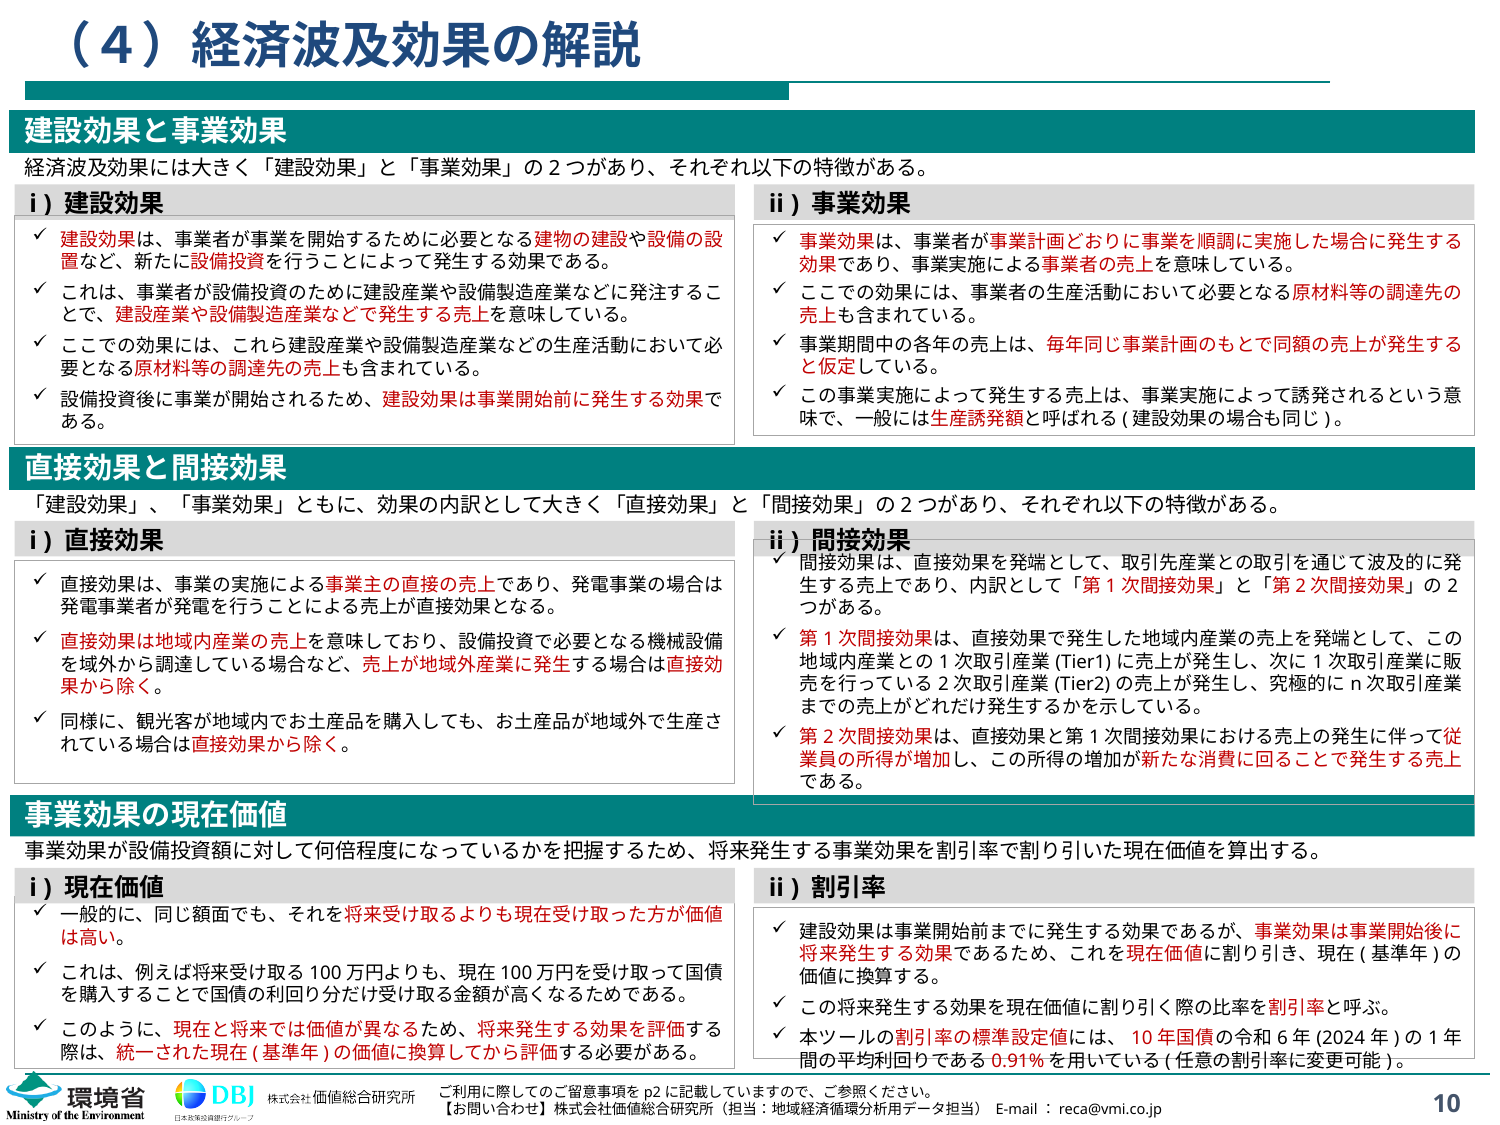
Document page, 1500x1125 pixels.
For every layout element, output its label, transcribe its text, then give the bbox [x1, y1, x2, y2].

text_box 建設効果と事業効果 [10, 110, 1475, 147]
text_box i ) 現在価値 [14, 871, 735, 904]
text_box ii ) 事業効果 [753, 188, 1475, 220]
text_box ii ) 割引率 [753, 867, 1475, 904]
text_box 事業効果の現在価値 [10, 795, 1475, 830]
text_box 事業効果は、事業者が事業計画どおりに事業を順調に実施した場合に発生する効果であり、事業実施による事業者の売上を意味している。 ここでの効果には、事業者の生産活動において必要となる原材料等の調達先の売上も含まれている。 事業期間中の各年の売上は、毎年同じ事業計画のもとで同額の売上が発生すると仮定している。 この事業実施によって発生する売上は、事業実施によって誘発されるという意味で、一般には生産誘発額と呼ばれる(建設効果の場合も同じ)。 [753, 224, 1475, 436]
picture [2, 1071, 148, 1125]
text_box 直接効果と間接効果 [10, 447, 1475, 484]
text_box ii ) 間接効果 [753, 525, 1475, 539]
text_box 建設効果は、事業者が事業を開始するために必要となる建物の建設や設備の設置など、新たに設備投資を行うことによって発生する効果である。 これは、事業者が設備投資のために建設産業や設備製造産業などに発注することで、建設産業や設備製造産業などで発生する売上を意味している。 ここでの効果には、これら建設産業や設備製造産業などの生産活動において必要となる原材料等の調達先の売上も含まれている。 設備投資後に事業が開始されるため、建設効果は事業開始前に発生する効果である。 [14, 215, 735, 445]
text_box 一般的に、同じ額面でも、それを将来受け取るよりも現在受け取った方が価値は高い。 これは、例えば将来受け取る100万円よりも、現在100万円を受け取って国債を購入することで国債の利回り分だけ受け取る金額が高くなるためである。 このように、現在と将来では価値が異なるため、将来発生する効果を評価する際は、統一された現在(基準年)の価値に換算してから評価する必要がある。 [14, 904, 735, 1069]
slide_number 10 [1393, 1079, 1500, 1122]
text_box 建設効果は事業開始前までに発生する効果であるが、事業効果は事業開始後に将来発生する効果であるため、これを現在価値に割り引き、現在(基準年)の価値に換算する。 この将来発生する効果を現在価値に割り引く際の比率を割引率と呼ぶ。 本ツールの割引率の標準設定値には、10年国債の令和6年(2024年)の1年間の平均利回りである0.91%を用いている(任意の割引率に変更可能)。 [753, 907, 1475, 1059]
text_box 間接効果は、直接効果を発端として、取引先産業との取引を通じて波及的に発生する売上であり、内訳として「第1次間接効果」と「第2次間接効果」の2つがある。 第1次間接効果は、直接効果で発生した地域内産業の売上を発端として、この地域内産業との1次取引産業(Tier1)に売上が発生し、次に1次取引産業に販売を行っている2次取引産業(Tier2)の売上が発生し、究極的にn次取引産業までの売上がどれだけ発生するかを示している。 第2次間接効果は、直接効果と第1次間接効果における売上の発生に伴って従業員の所得が増加し、この所得の増加が新たな消費に回ることで発生する売上である。 [753, 539, 1475, 805]
picture [171, 1075, 419, 1125]
text_box 直接効果は、事業の実施による事業主の直接の売上であり、発電事業の場合は発電事業者が発電を行うことによる売上が直接効果となる。 直接効果は地域内産業の売上を意味しており、設備投資で必要となる機械設備を域外から調達している場合など、売上が地域外産業に発生する場合は直接効果から除く。 同様に、観光客が地域内でお土産品を購入しても、お土産品が地域外で生産されている場合は直接効果から除く。 [14, 560, 735, 784]
text_box i ) 建設効果 [14, 188, 735, 215]
text_box 事業効果が設備投資額に対して何倍程度になっているかを把握するため、将来発生する事業効果を割引率で割り引いた現在価値を算出する。 [10, 830, 1475, 871]
text_box i ) 直接効果 [14, 525, 735, 557]
text_box 経済波及効果には大きく「建設効果」と「事業効果」の2つがあり、それぞれ以下の特徴がある。 [10, 147, 1475, 188]
text_box 「建設効果」、「事業効果」ともに、効果の内訳として大きく「直接効果」と「間接効果」の2つがあり、それぞれ以下の特徴がある。 [10, 484, 1475, 525]
title （４）経済波及効果の解説 [25, 0, 1355, 82]
